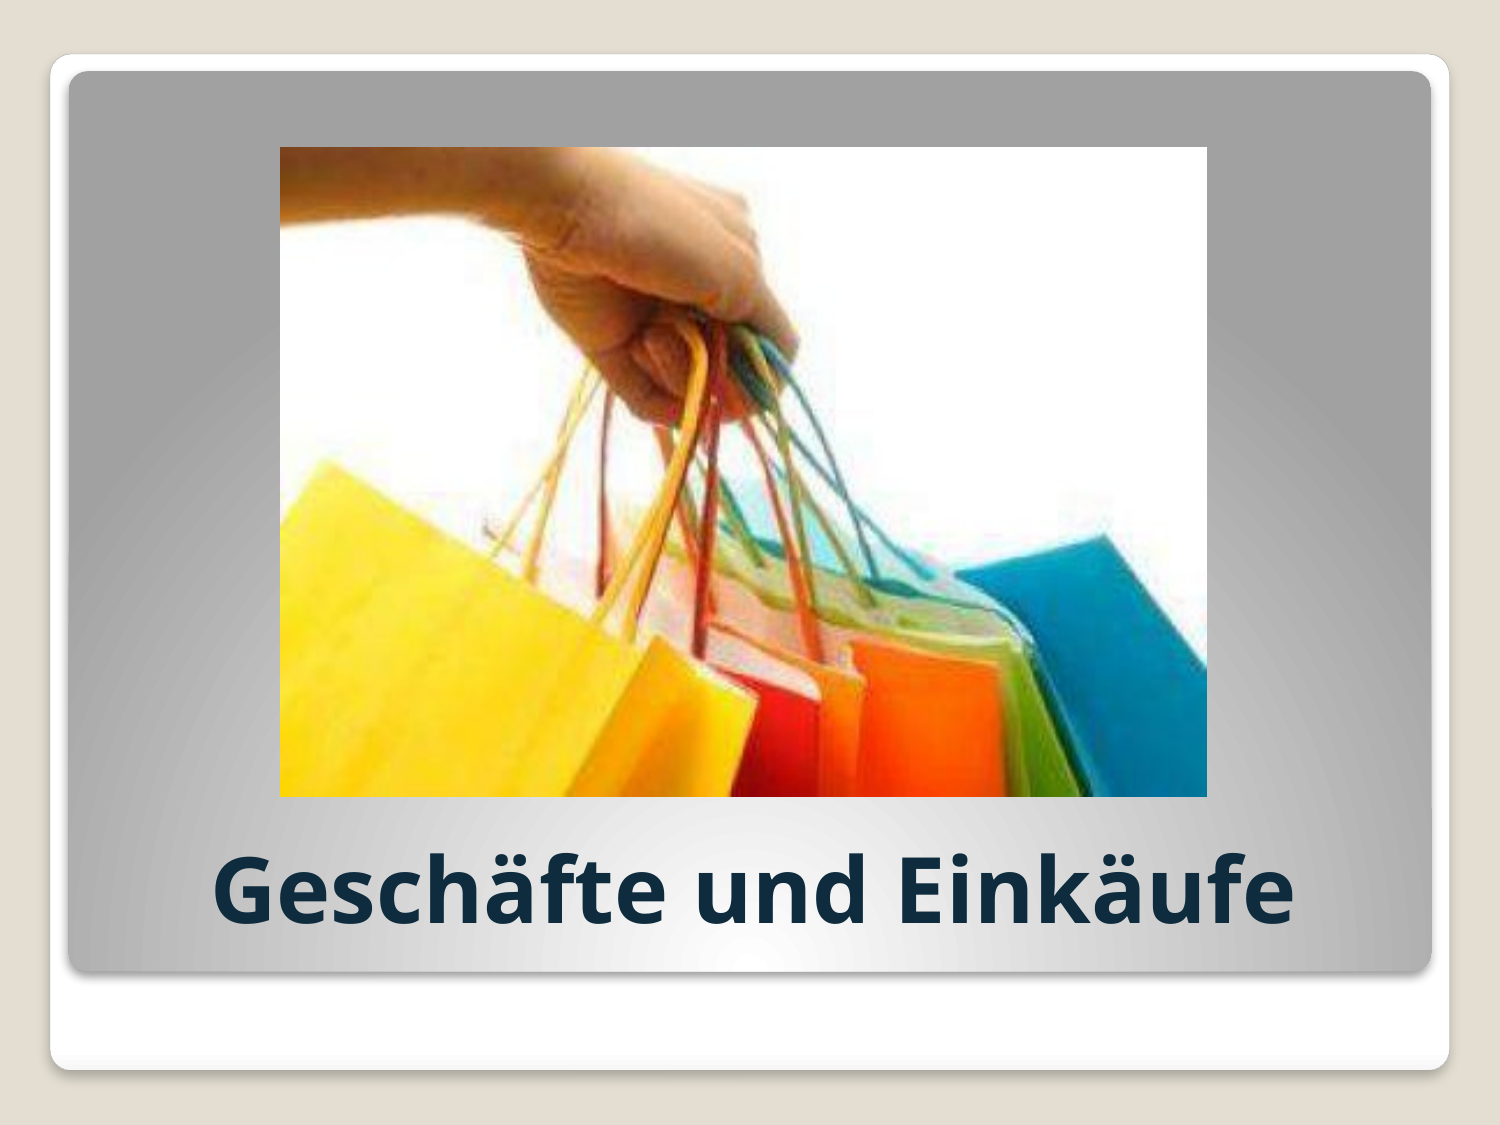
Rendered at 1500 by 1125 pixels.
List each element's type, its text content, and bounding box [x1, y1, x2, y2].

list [279, 146, 1208, 798]
title Geschäfte und Einkäufe [82, 817, 1425, 950]
